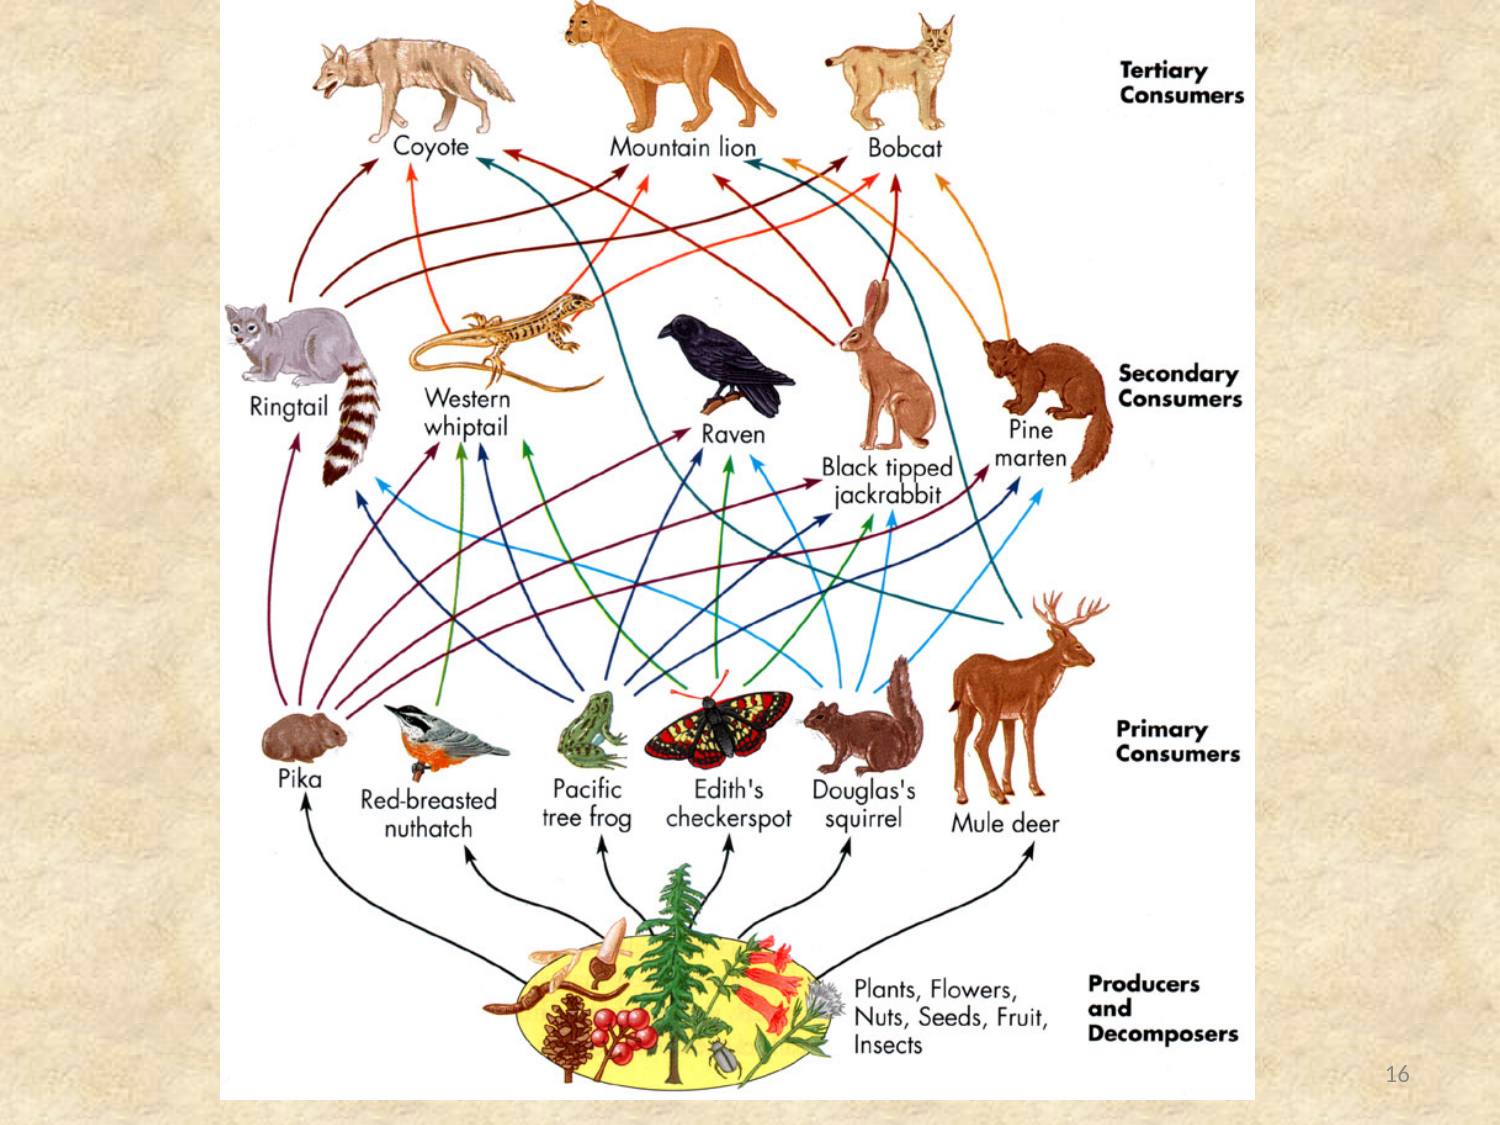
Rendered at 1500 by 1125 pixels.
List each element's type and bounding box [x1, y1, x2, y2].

list [0, 0, 1500, 1101]
